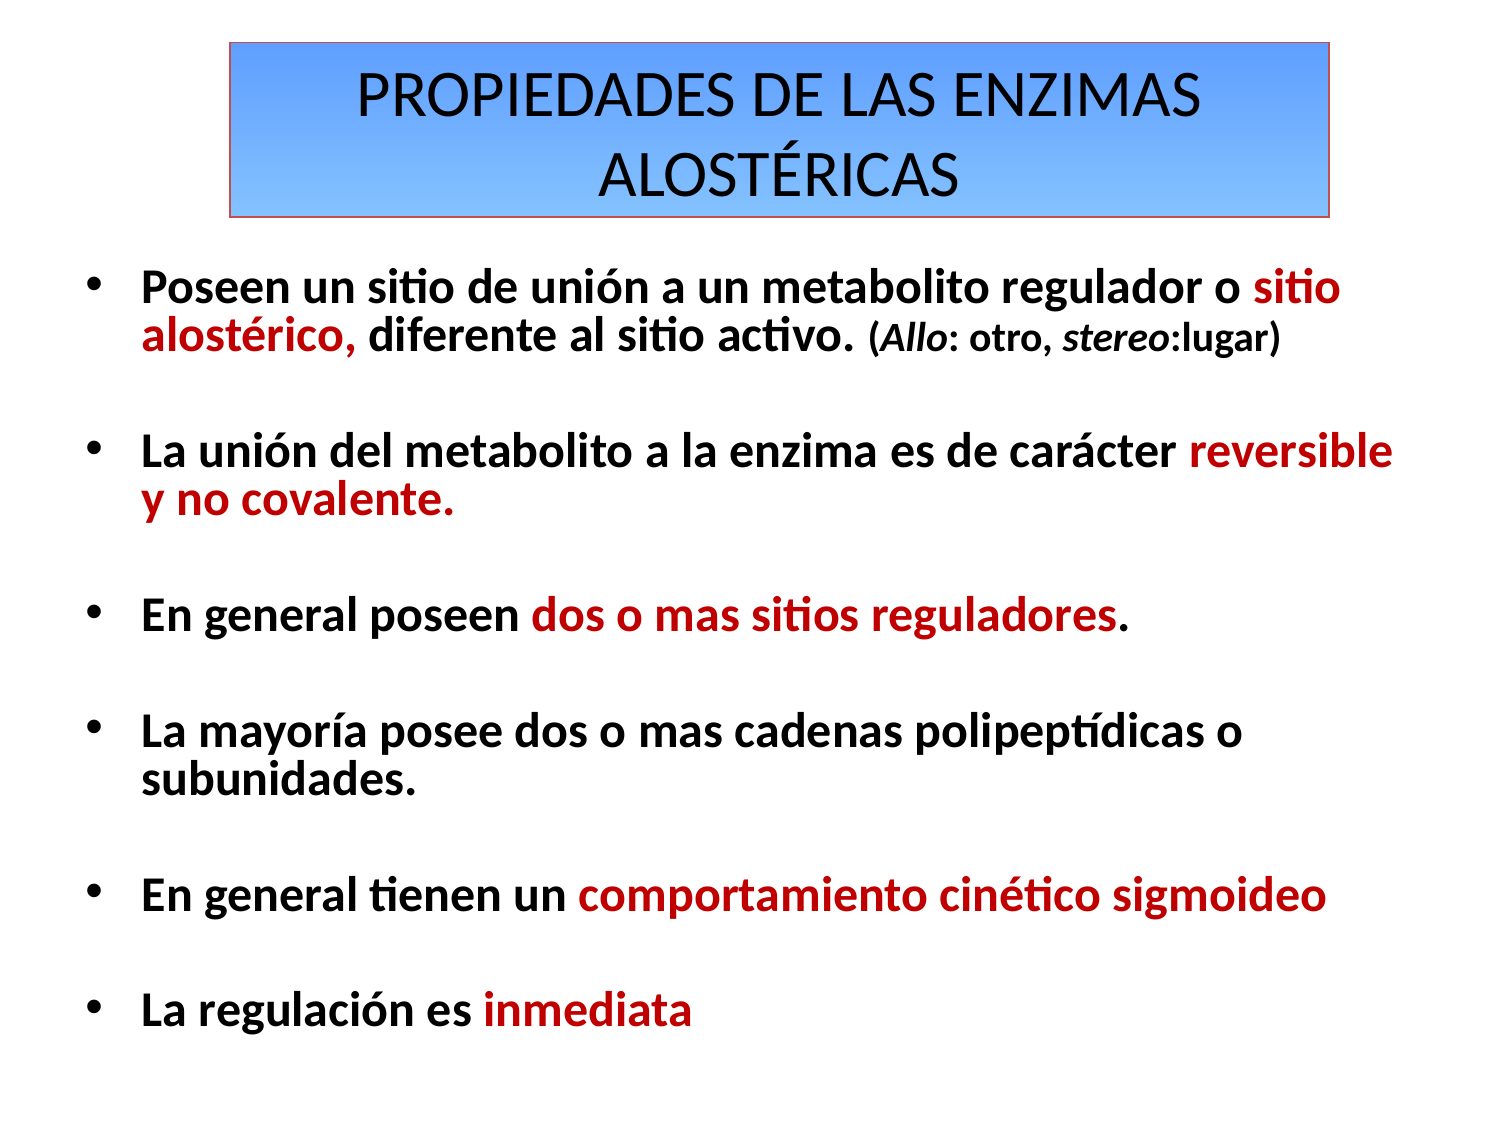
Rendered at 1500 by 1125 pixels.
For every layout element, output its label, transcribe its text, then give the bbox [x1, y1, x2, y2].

text_box [159, 160, 1306, 222]
text_box PROPIEDADES DE LAS ENZIMAS ALOSTÉRICAS [230, 42, 1329, 218]
list Poseen un sitio de unión a un metabolito regulador o sitio alostérico, diferente al sitio activo. (Allo: otro, stereo:lugar) La unión del metabolito a la enzima es de carácter reversible y no covalente. En general poseen dos o mas sitios reguladores. La mayoría posee dos o mas cadenas polipeptídicas o subunidades. En general tienen un comportamiento cinético sigmoideo La regulación es inmediata [70, 257, 1421, 1067]
